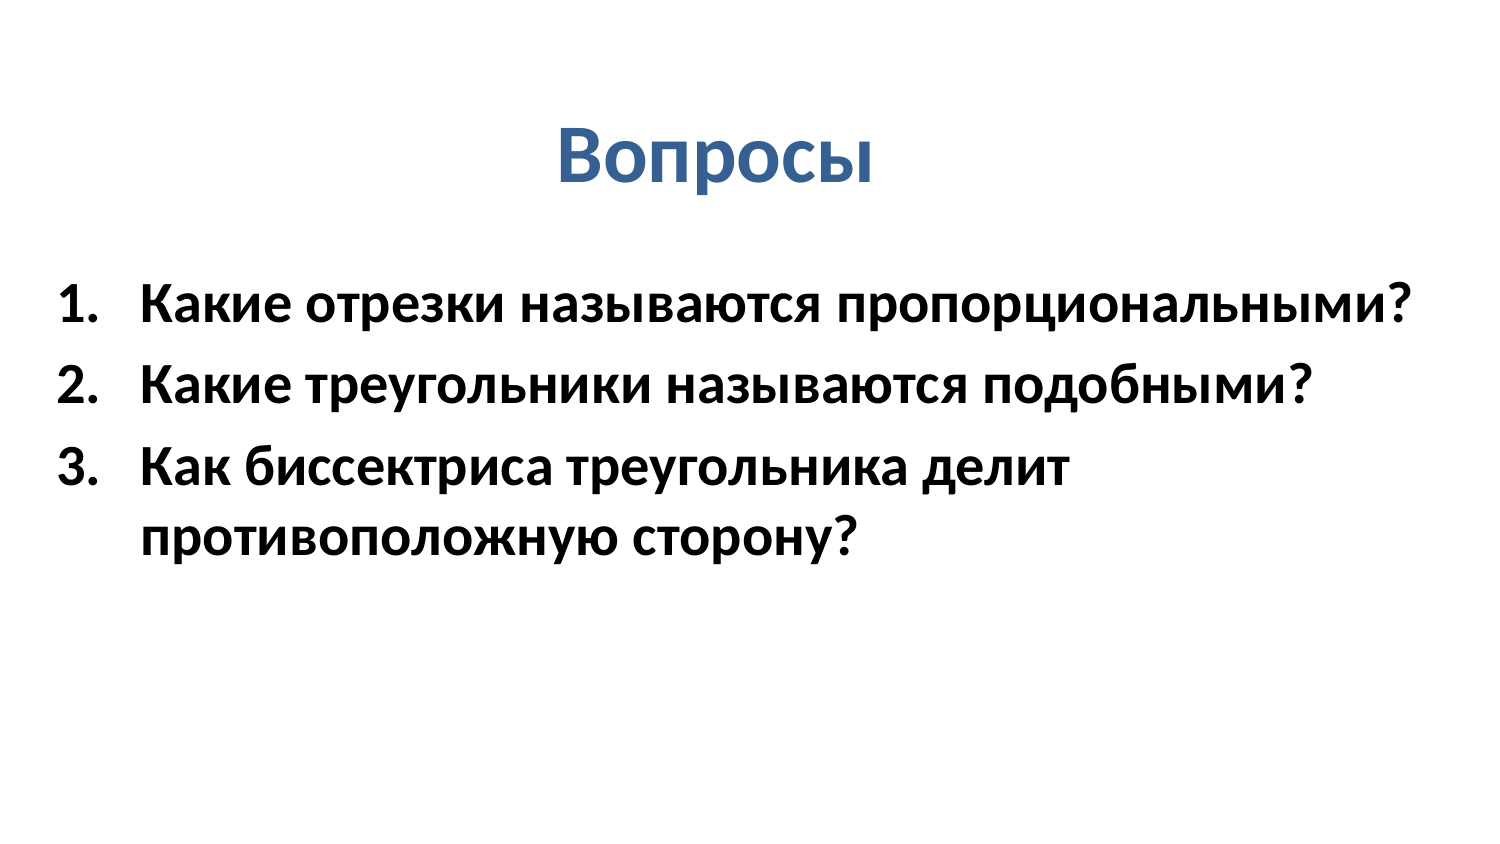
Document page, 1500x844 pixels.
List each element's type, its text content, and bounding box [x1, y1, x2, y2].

title Вопросы [41, 79, 1392, 220]
list Какие отрезки называются пропорциональными? Какие треугольники называются подобными? Как биссектриса треугольника делит противоположную сторону? [41, 256, 1459, 659]
